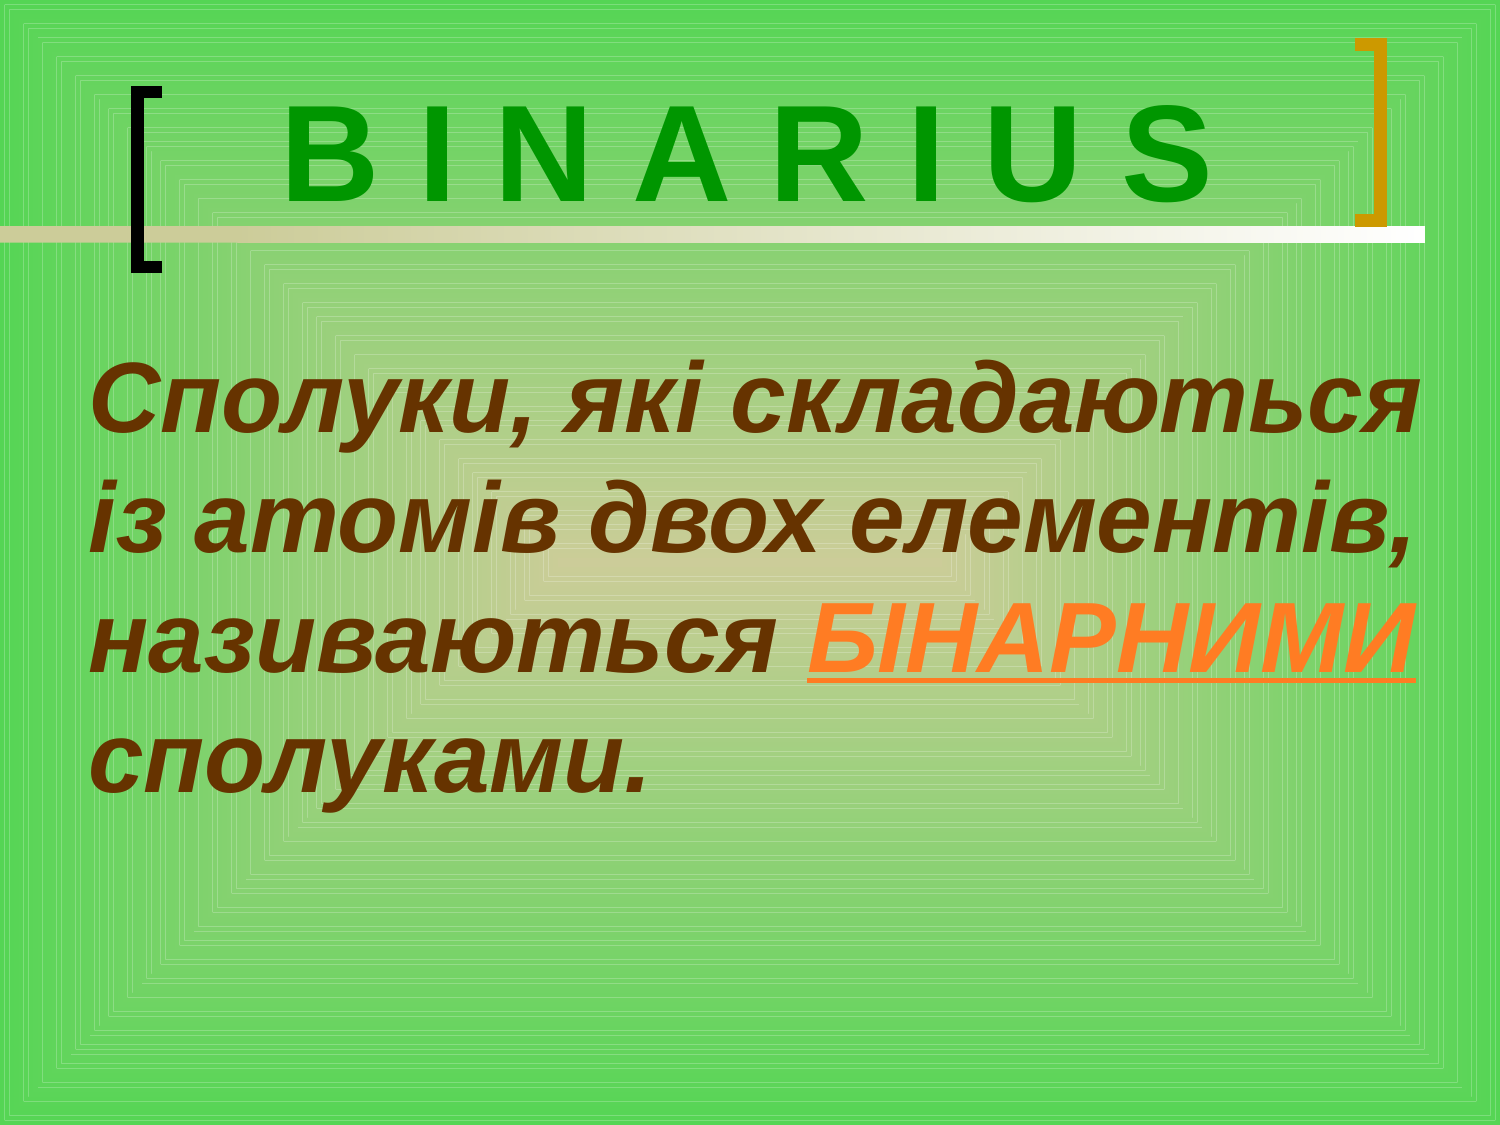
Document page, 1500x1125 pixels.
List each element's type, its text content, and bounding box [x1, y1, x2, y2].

title B I N A R I U S [265, 0, 1312, 237]
list Сполуки, які складаються із атомів двох елементів, називаються БІНАРНИМИ сполуками. [0, 324, 1500, 1000]
